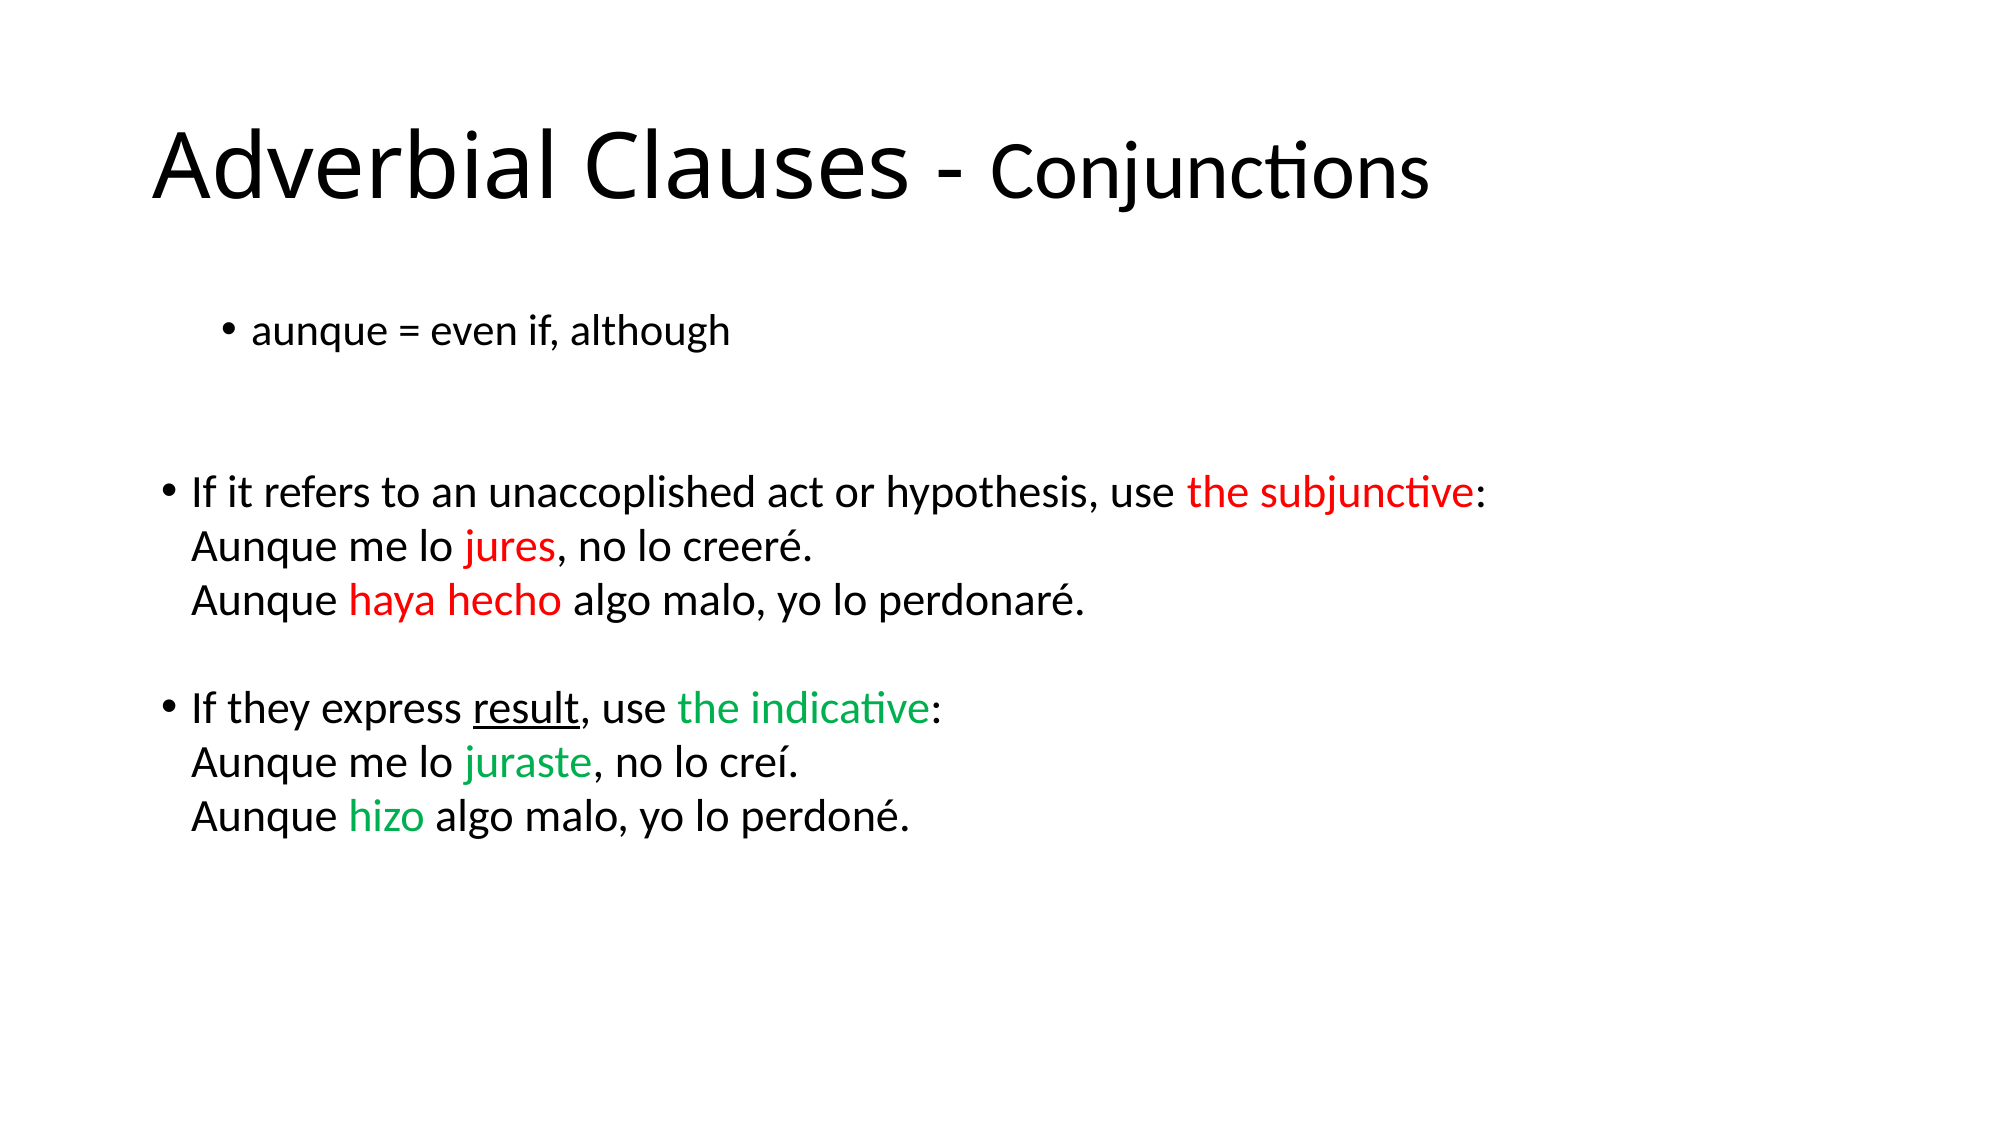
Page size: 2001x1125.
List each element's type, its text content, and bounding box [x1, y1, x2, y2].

list aunque = even if, although If it refers to an unaccoplished act or hypothesis, use the subjunctive: Aunque me lo jures, no lo creeré. Aunque haya hecho algo malo, yo lo perdonaré. If they express result, use the indicative: Aunque me lo juraste, no lo creí. Aunque hizo algo malo, yo lo perdoné. [146, 299, 1872, 1014]
title Adverbial Clauses - Conjunctions [137, 59, 1863, 278]
